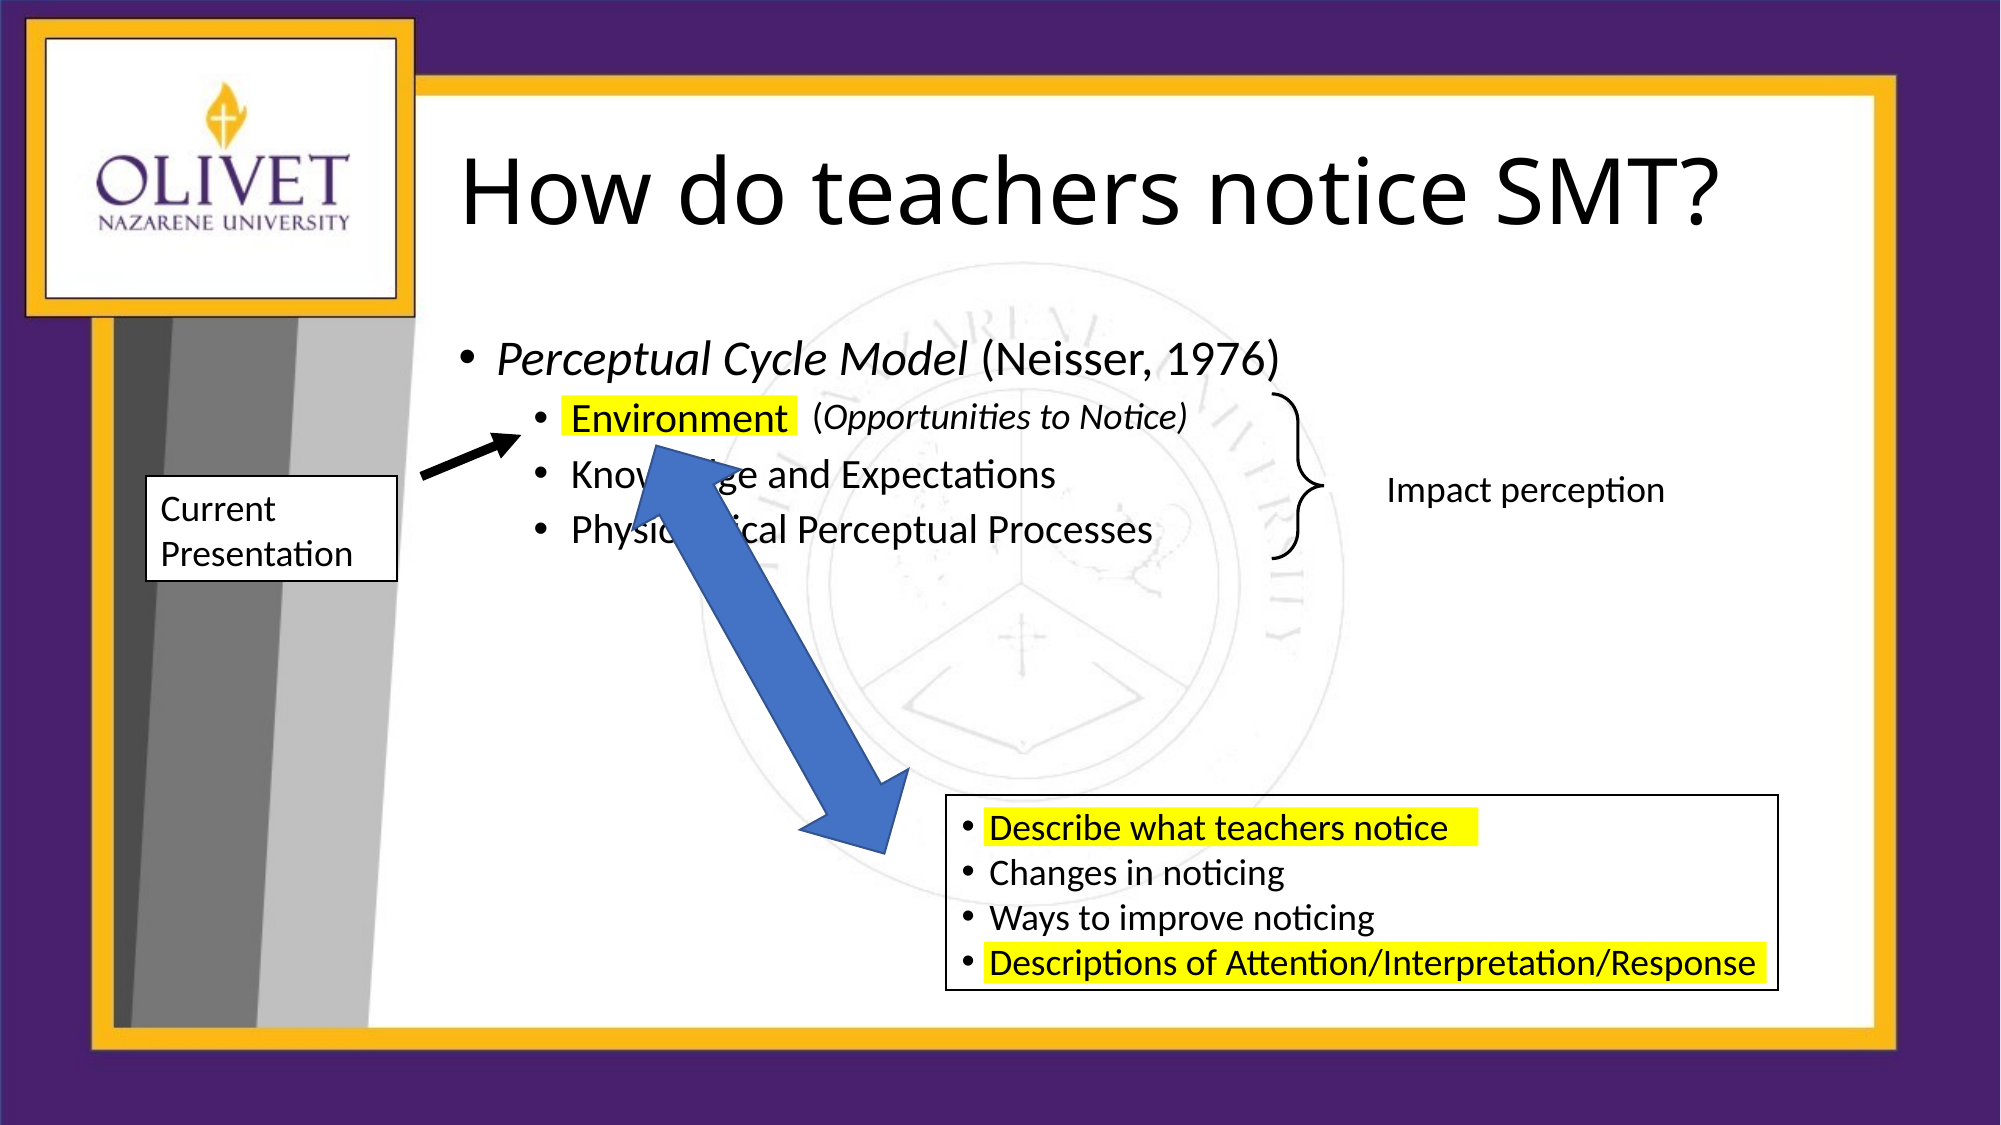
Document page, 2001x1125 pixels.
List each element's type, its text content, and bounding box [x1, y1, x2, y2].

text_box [1271, 393, 1734, 559]
picture [0, 0, 2001, 1125]
text_box Current Presentation [145, 475, 398, 582]
text_box (Opportunities to Notice) [797, 385, 1204, 445]
text_box [630, 444, 910, 855]
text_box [421, 434, 522, 477]
text_box Describe what teachers notice Changes in noticing Ways to improve noticing Descriptions of Attention/Interpretation/Response [945, 794, 1779, 991]
title How do teachers notice SMT? [443, 111, 1838, 278]
list Perceptual Cycle Model (Neisser, 1976) Environment Knowledge and Expectations Physiological Perceptual Processes [443, 324, 1863, 1014]
